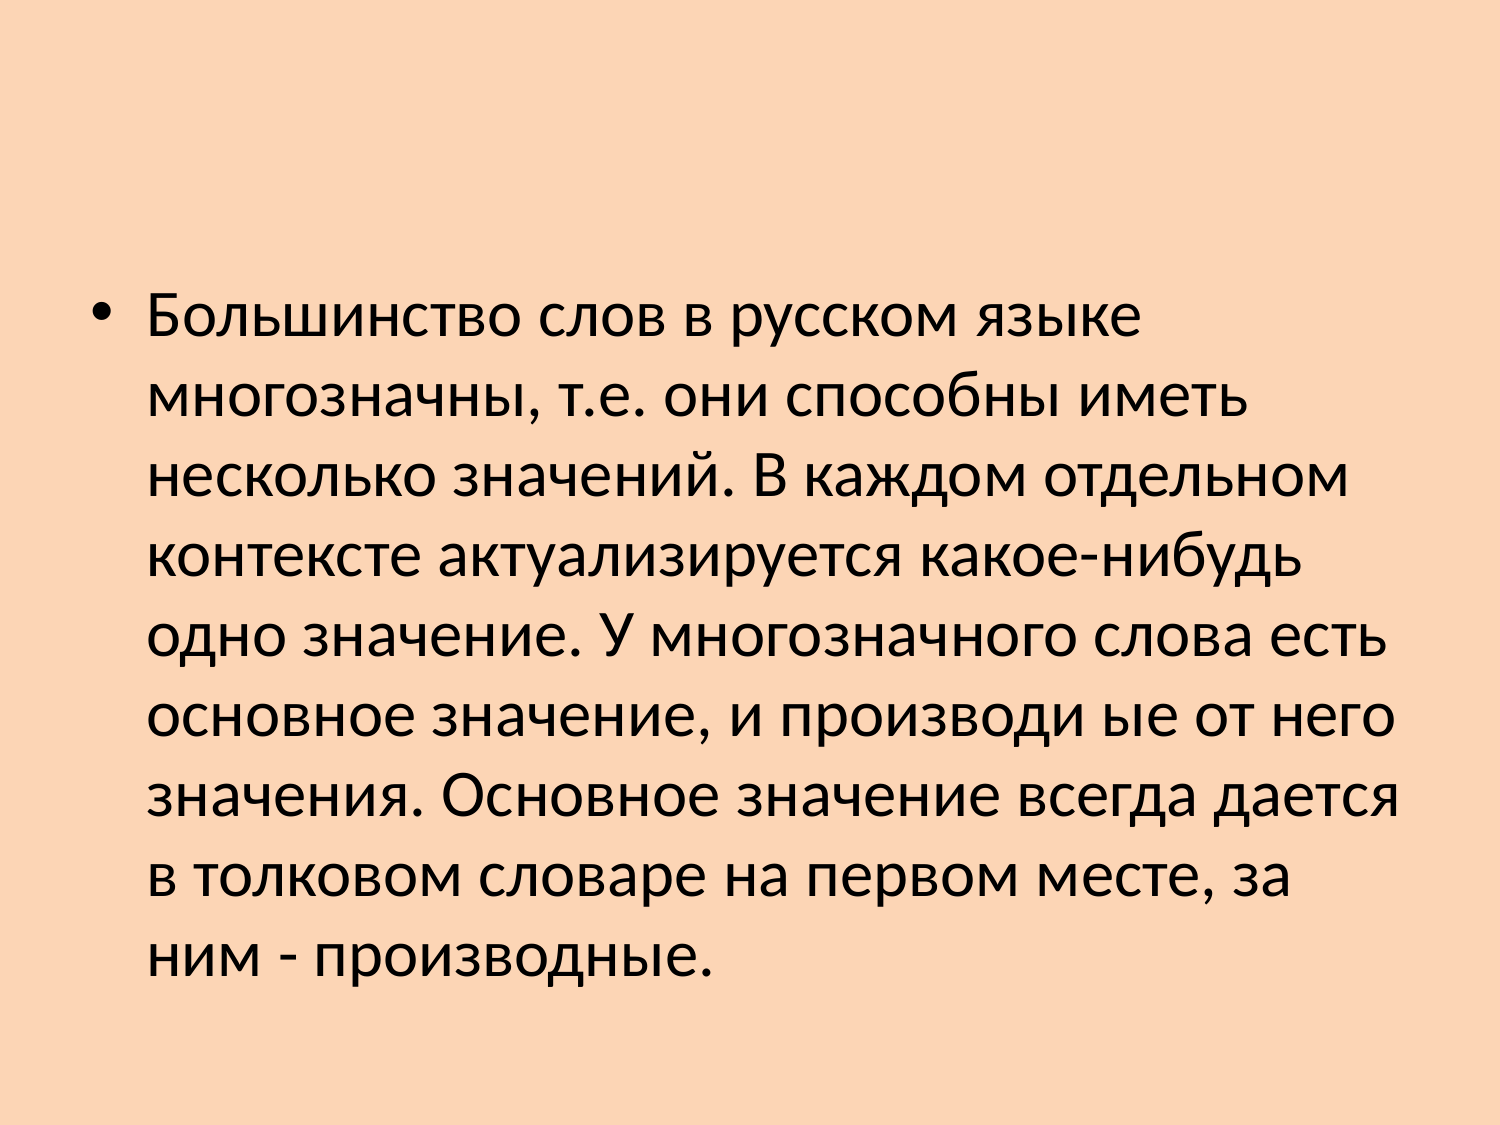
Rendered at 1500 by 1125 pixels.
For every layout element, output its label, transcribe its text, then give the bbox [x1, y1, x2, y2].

list Большинство слов в русском языке многозначны, т.е. они способны иметь несколько значений. В каждом отдельном контексте актуализируется какое-нибудь одно значение. У многозначного слова есть основное значение, и производи ые от него значения. Основное значение всегда дается в толковом словаре на первом месте, за ним - производные. [75, 262, 1425, 1005]
